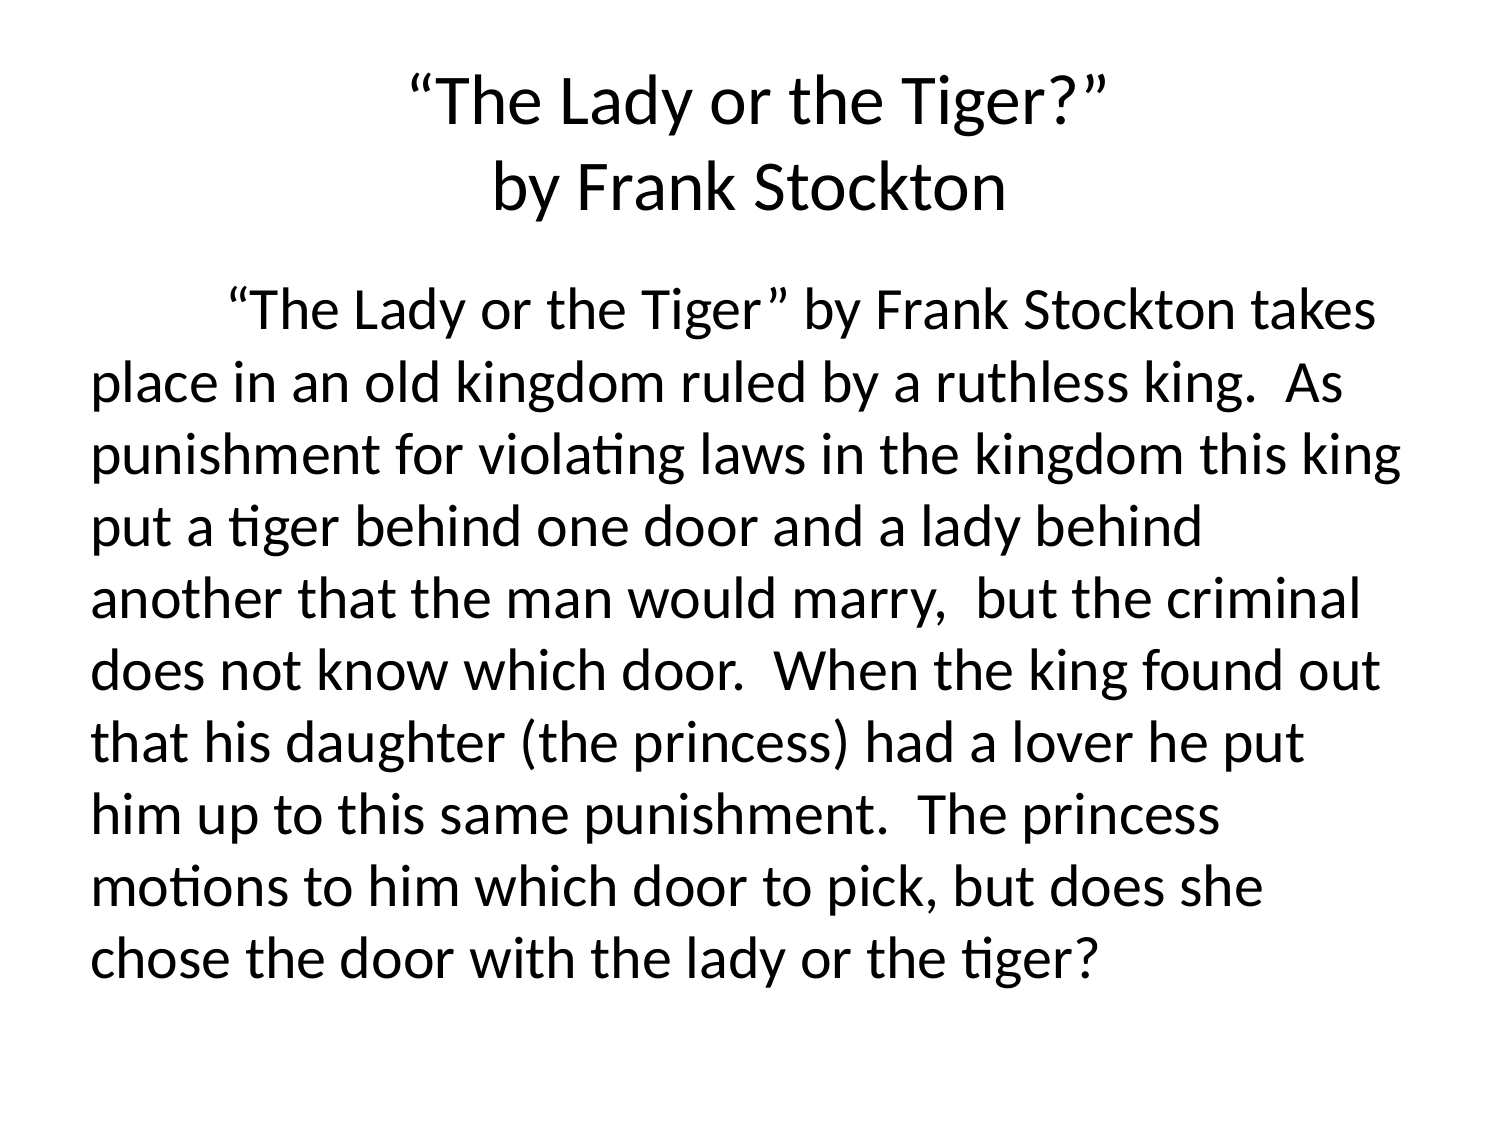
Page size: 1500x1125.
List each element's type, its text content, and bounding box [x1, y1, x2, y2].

title “The Lady or the Tiger?” by Frank Stockton [75, 45, 1425, 233]
list “The Lady or the Tiger” by Frank Stockton takes place in an old kingdom ruled by a ruthless king. As punishment for violating laws in the kingdom this king put a tiger behind one door and a lady behind another that the man would marry, but the criminal does not know which door. When the king found out that his daughter (the princess) had a lover he put him up to this same punishment. The princess motions to him which door to pick, but does she chose the door with the lady or the tiger? [75, 262, 1425, 1005]
